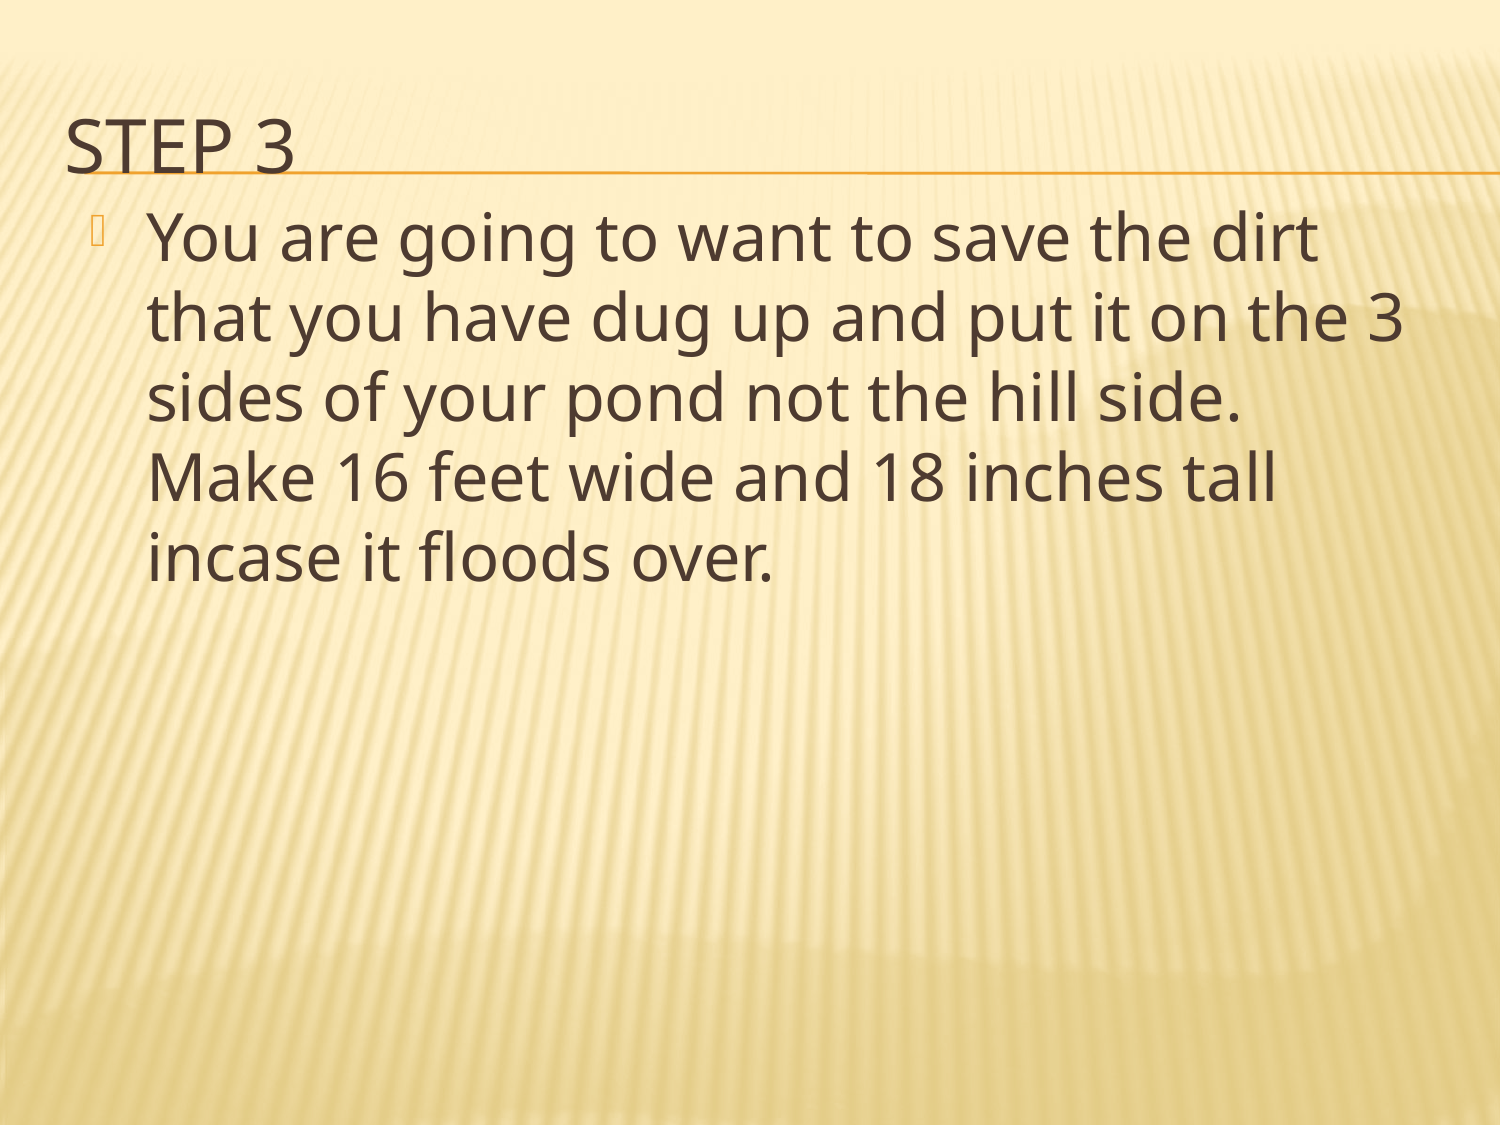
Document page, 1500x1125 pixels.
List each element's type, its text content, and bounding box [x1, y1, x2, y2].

list You are going to want to save the dirt that you have dug up and put it on the 3 sides of your pond not the hill side. Make 16 feet wide and 18 inches tall incase it floods over. [75, 187, 1438, 1063]
title Step 3 [50, 75, 1475, 213]
